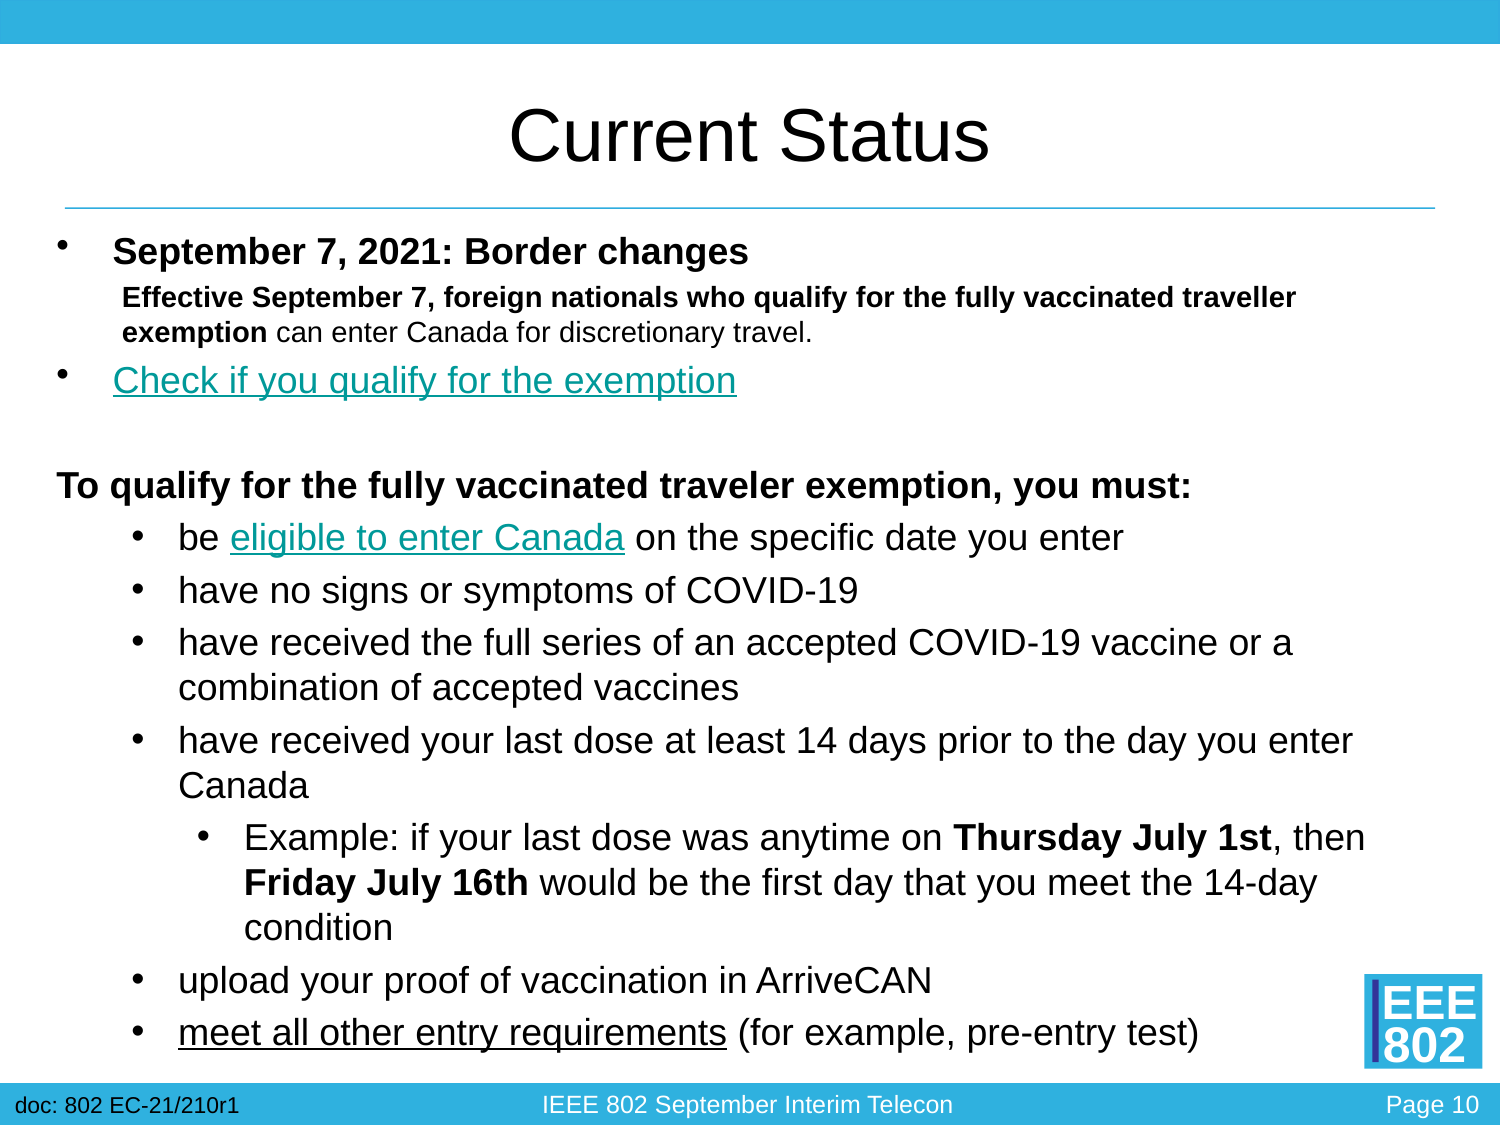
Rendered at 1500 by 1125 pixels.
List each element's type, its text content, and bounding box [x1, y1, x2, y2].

title Current Status [75, 66, 1425, 197]
list September 7, 2021: Border changes Effective September 7, foreign nationals who qualify for the fully vaccinated traveller exemption can enter Canada for discretionary travel. Check if you qualify for the exemption To qualify for the fully vaccinated traveler exemption, you must: be eligible to enter Canada on the specific date you enter have no signs or symptoms of COVID-19 have received the full series of an accepted COVID-19 vaccine or a combination of accepted vaccines have received your last dose at least 14 days prior to the day you enter Canada Example: if your last dose was anytime on Thursday July 1st, then Friday July 16th would be the first day that you meet the 14-day condition upload your proof of vaccination in ArriveCAN meet all other entry requirements (for example, pre-entry test) [41, 220, 1392, 1088]
